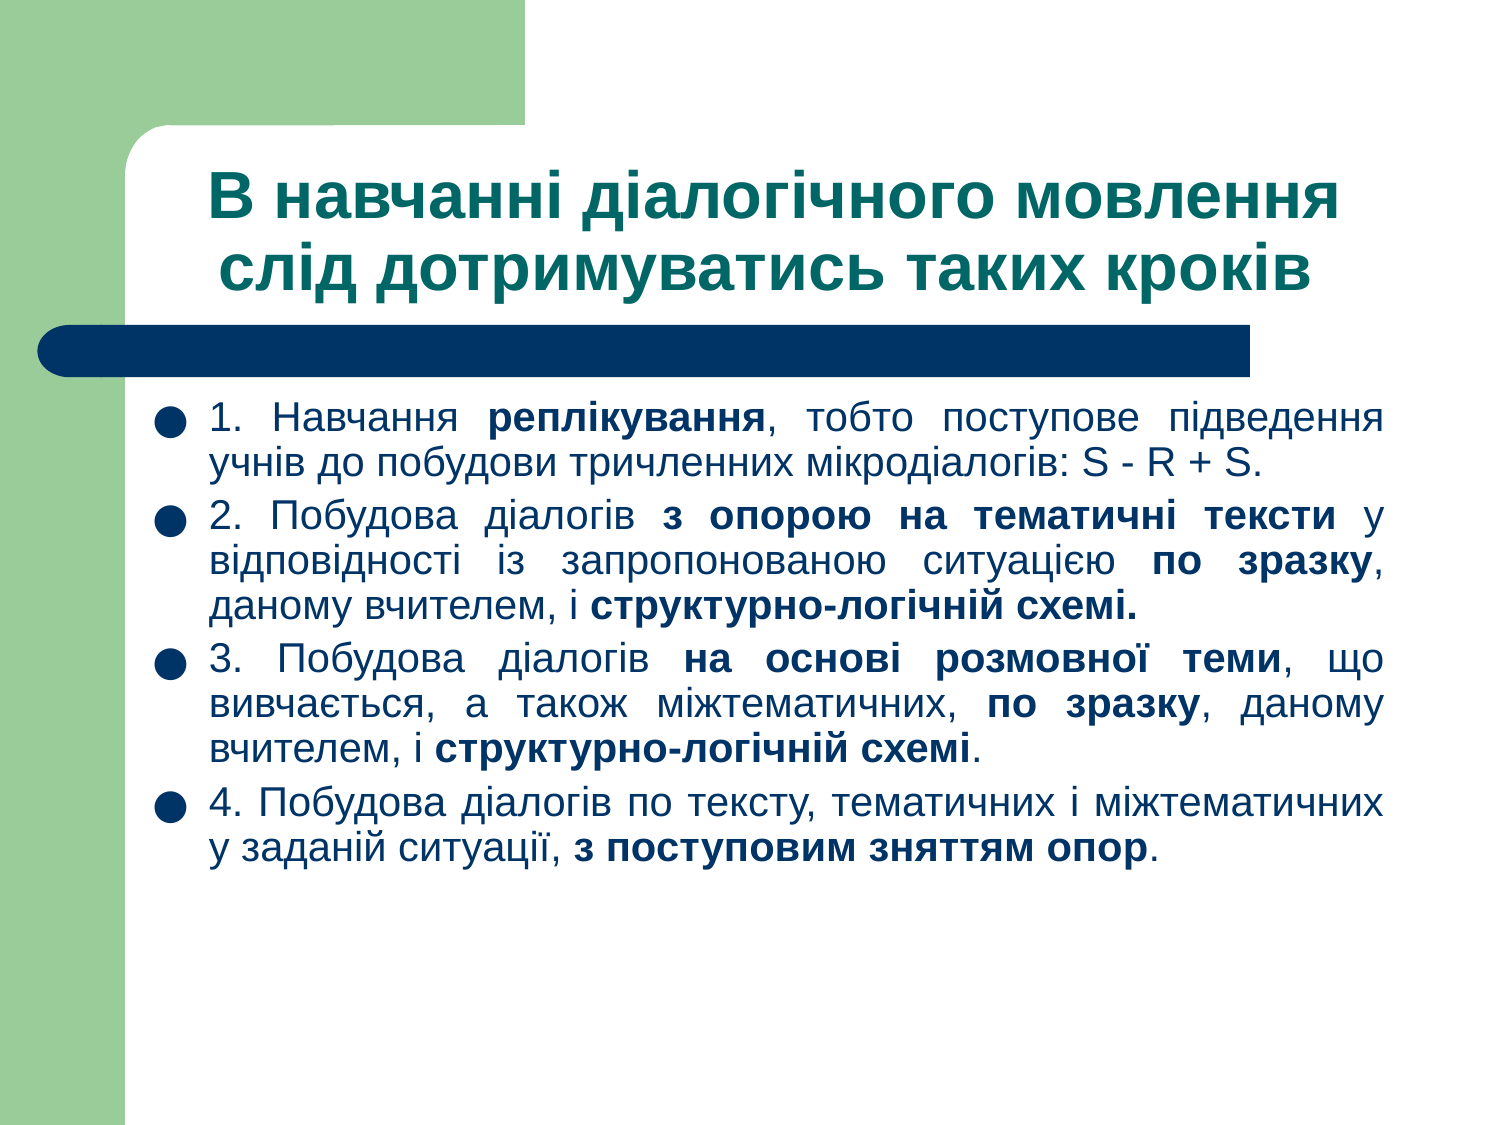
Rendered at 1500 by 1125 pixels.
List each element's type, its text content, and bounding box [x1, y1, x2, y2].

title В навчанні діалогічного мовлення слід дотримуватись таких кроків [125, 125, 1425, 313]
list 1. Навчання реплікування, тобто поступове підведення учнів до побудови тричленних мікродіалогів: S - R + S. 2. Побудова діалогів з опорою на тематичні тексти у відповідності із запропонованою ситуацією по зразку, даному вчителем, і структурно-логічній схемі. 3. Побудова діалогів на основі розмовної теми, що вивчається, а також міжтематичних, по зразку, даному вчителем, і структурно-логічній схемі. 4. Побудова діалогів по тексту, тематичних і міжтематичних у заданій ситуації, з поступовим зняттям опор. [137, 387, 1400, 999]
